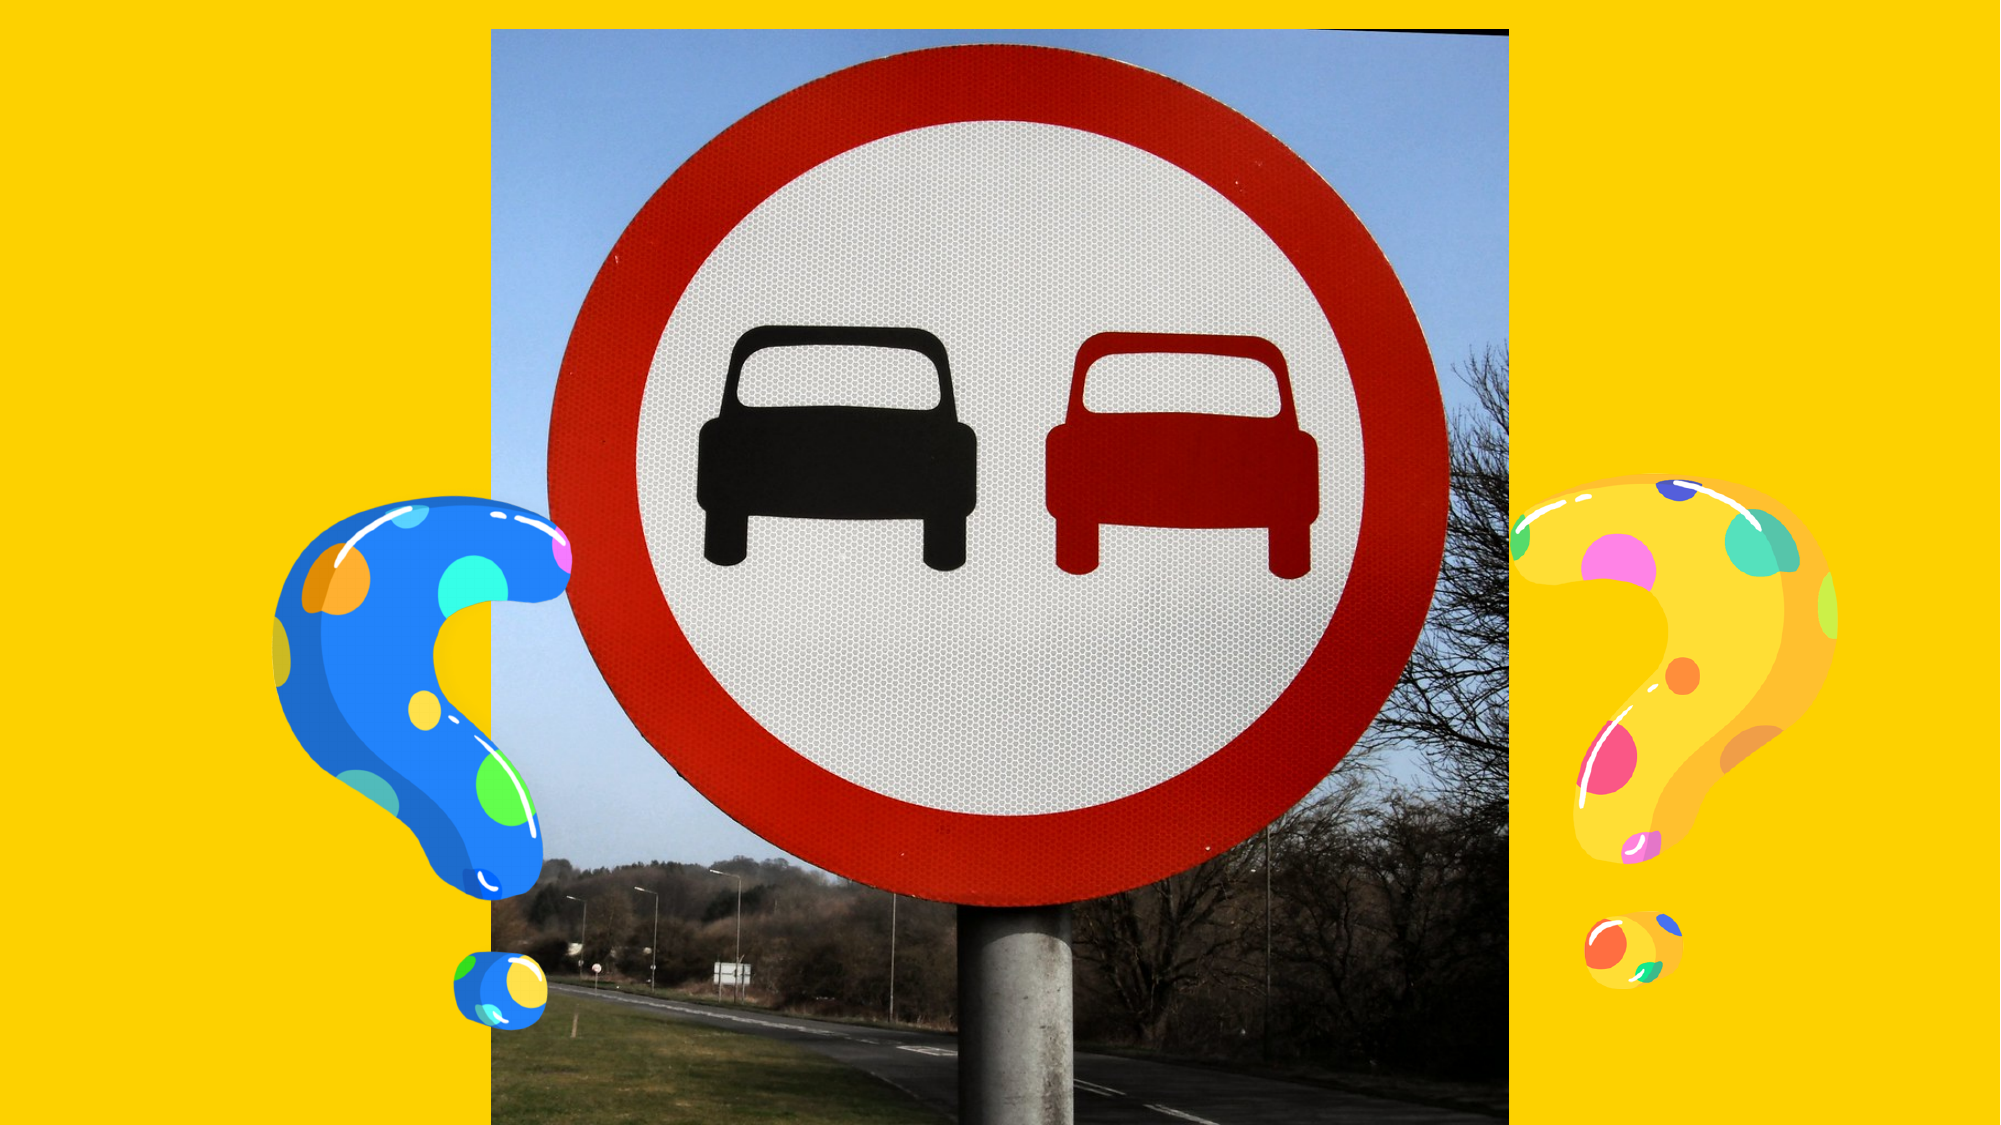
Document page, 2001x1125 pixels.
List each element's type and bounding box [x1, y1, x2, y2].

picture [256, 29, 1838, 1125]
